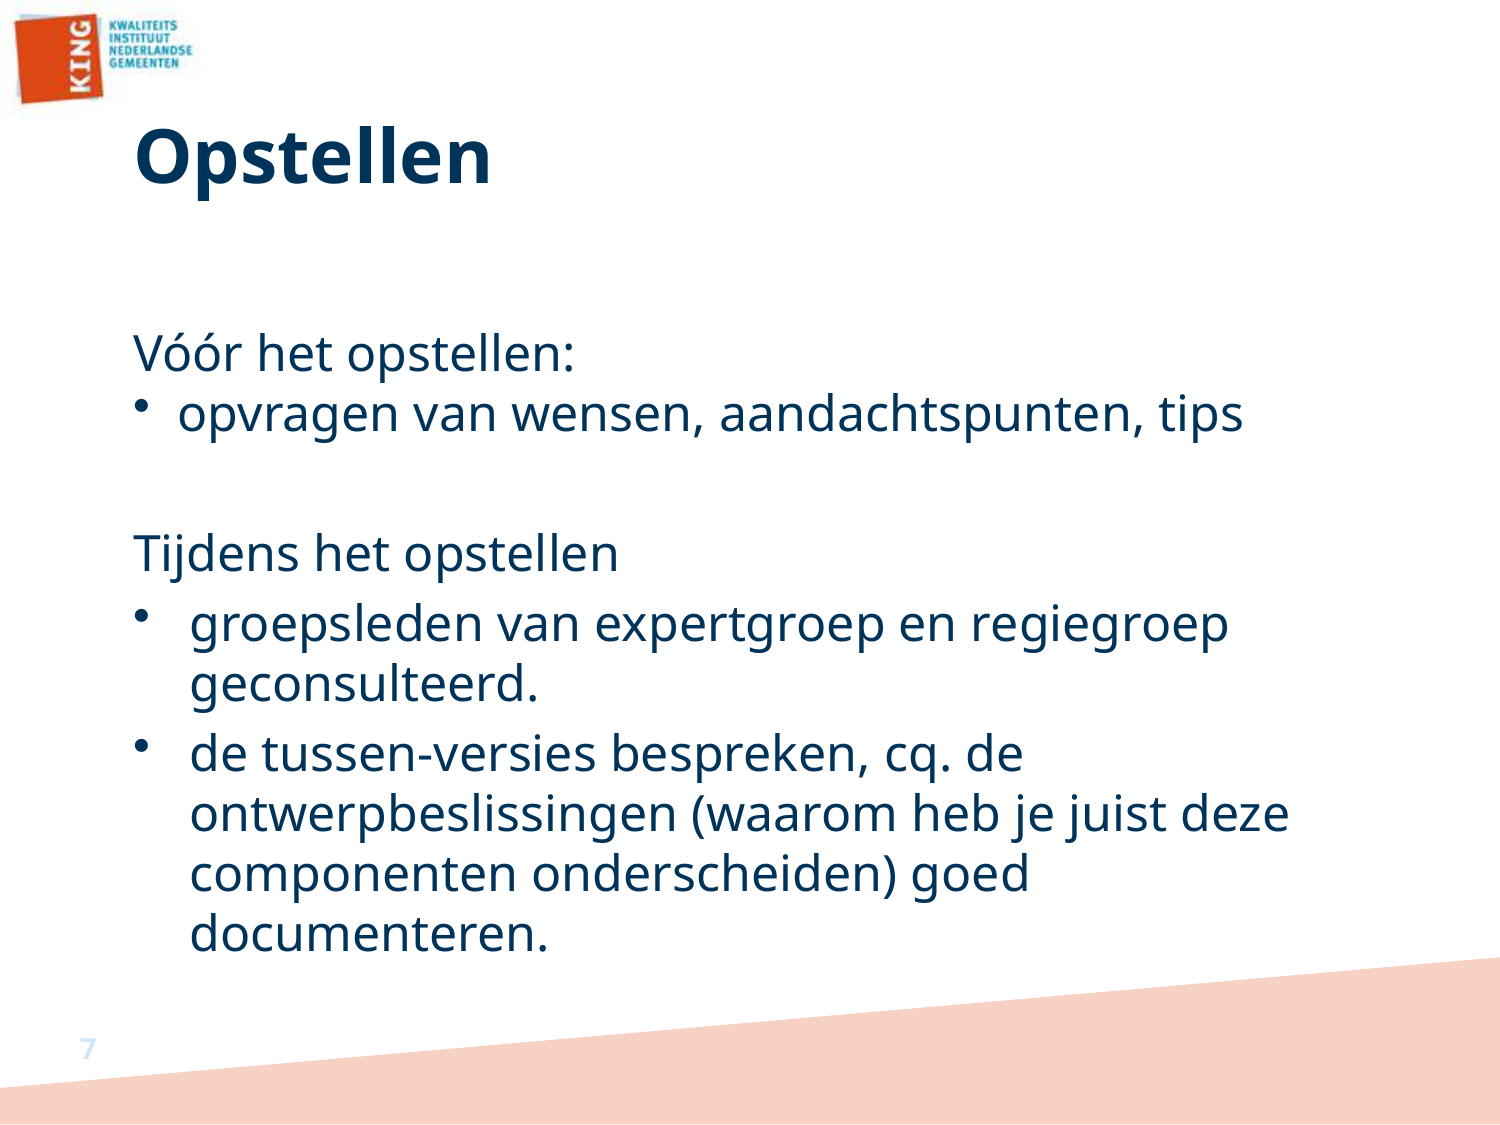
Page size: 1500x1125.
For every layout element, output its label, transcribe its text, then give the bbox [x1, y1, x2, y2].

picture [0, 0, 207, 119]
slide_number 7 [64, 1023, 172, 1071]
list Vóór het opstellen: opvragen van wensen, aandachtspunten, tips Tijdens het opstellen groepsleden van expertgroep en regiegroep geconsulteerd. de tussen-versies bespreken, cq. de ontwerpbeslissingen (waarom heb je juist deze componenten onderscheiden) goed documenteren. [118, 253, 1382, 975]
title Opstellen [118, 88, 1382, 219]
